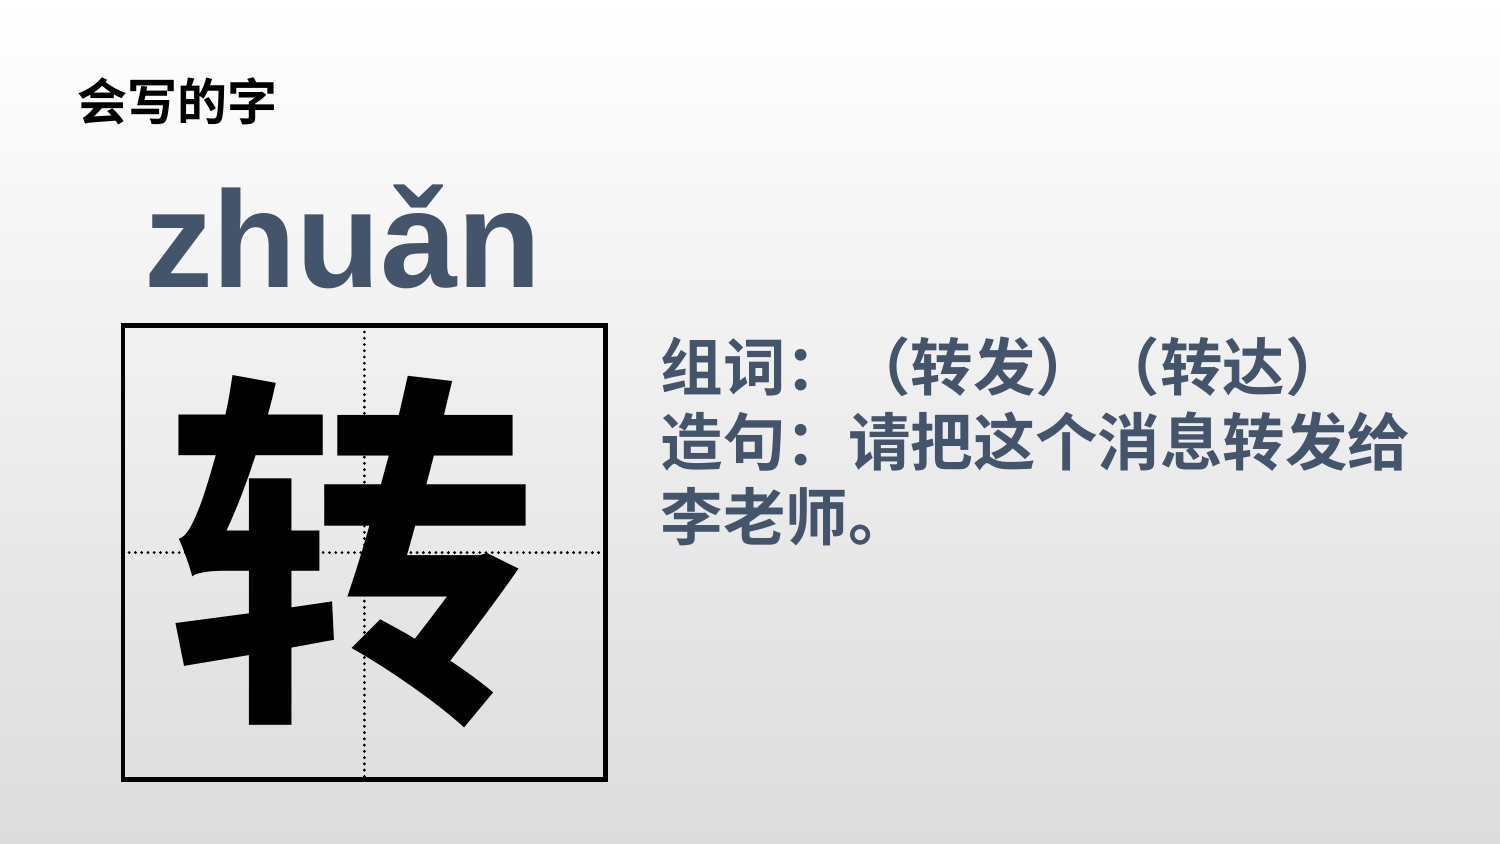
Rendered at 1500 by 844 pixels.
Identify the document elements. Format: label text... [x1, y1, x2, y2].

text_box [233, 278, 239, 299]
text_box 会写的字 [0, 71, 328, 134]
text_box zhuǎn [62, 144, 553, 321]
text_box 转 [154, 313, 553, 325]
text_box 组词：（转发）（转达） 造句：请把这个消息转发给李老师。 [649, 322, 1455, 559]
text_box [122, 325, 606, 780]
